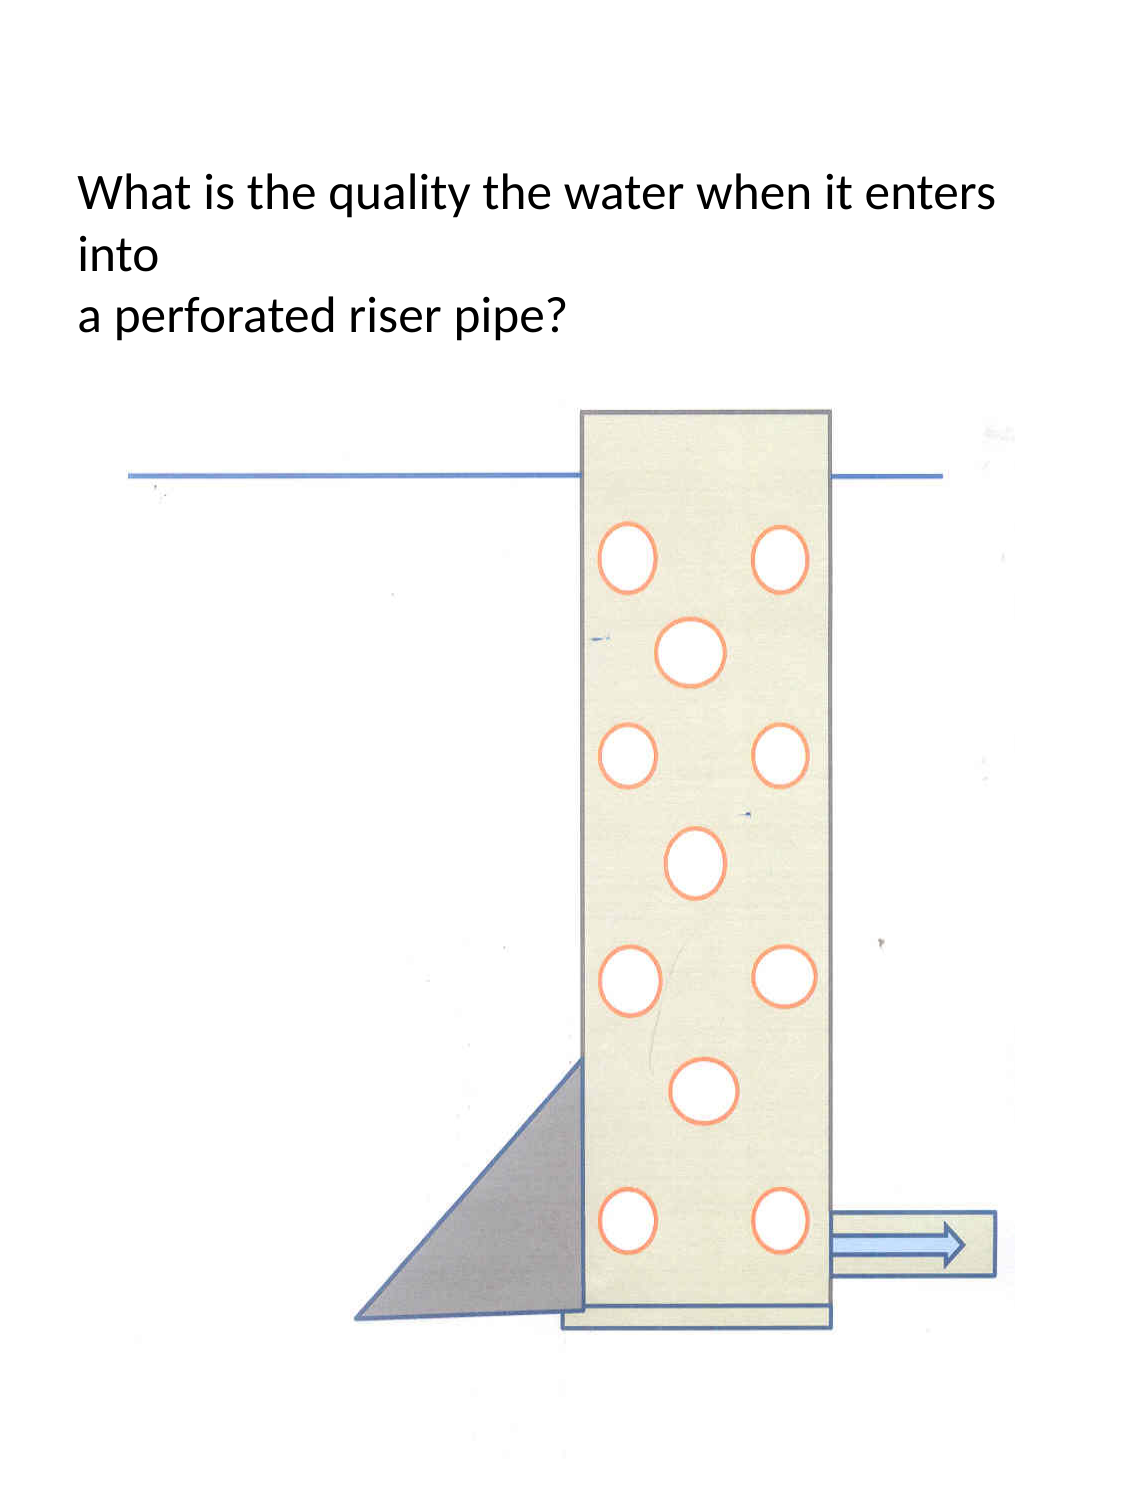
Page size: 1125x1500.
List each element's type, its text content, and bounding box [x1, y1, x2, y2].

picture [109, 399, 1016, 1463]
title What is the quality the water when it enters into a perforated riser pipe? [62, 150, 1066, 475]
